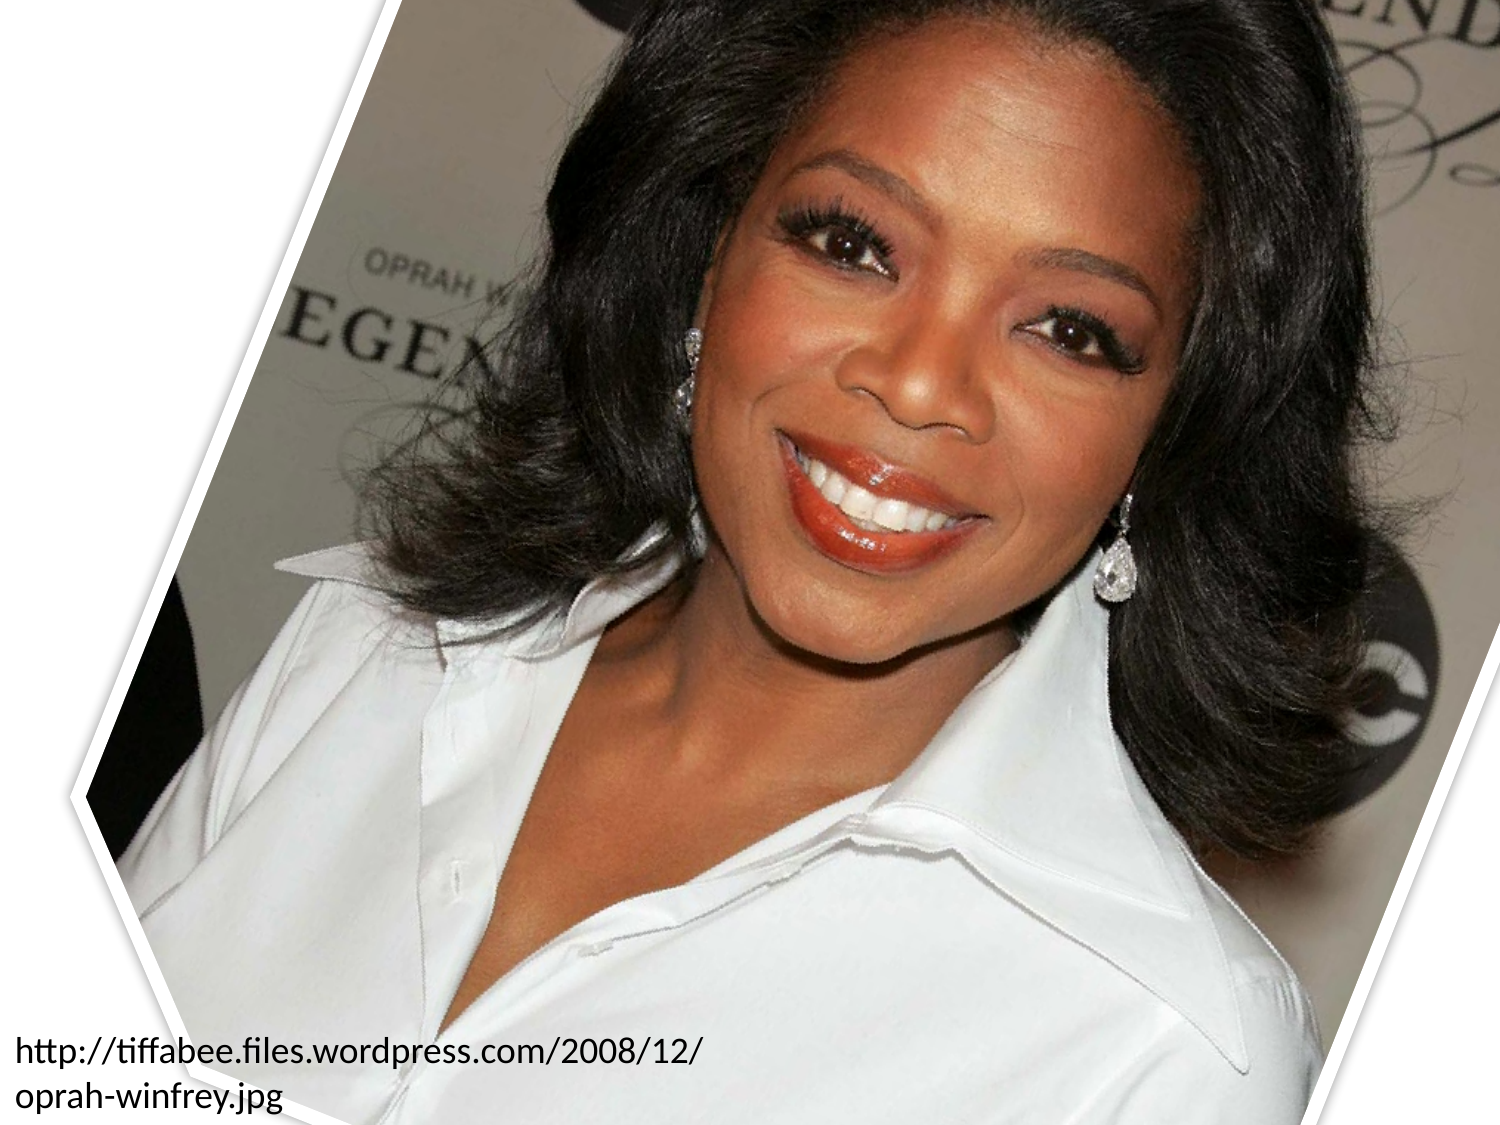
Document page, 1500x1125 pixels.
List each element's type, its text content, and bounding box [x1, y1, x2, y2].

text_box http://tiffabee.files.wordpress.com/2008/12/oprah-winfrey.jpg [0, 1018, 229, 1124]
picture [87, 0, 1500, 1125]
